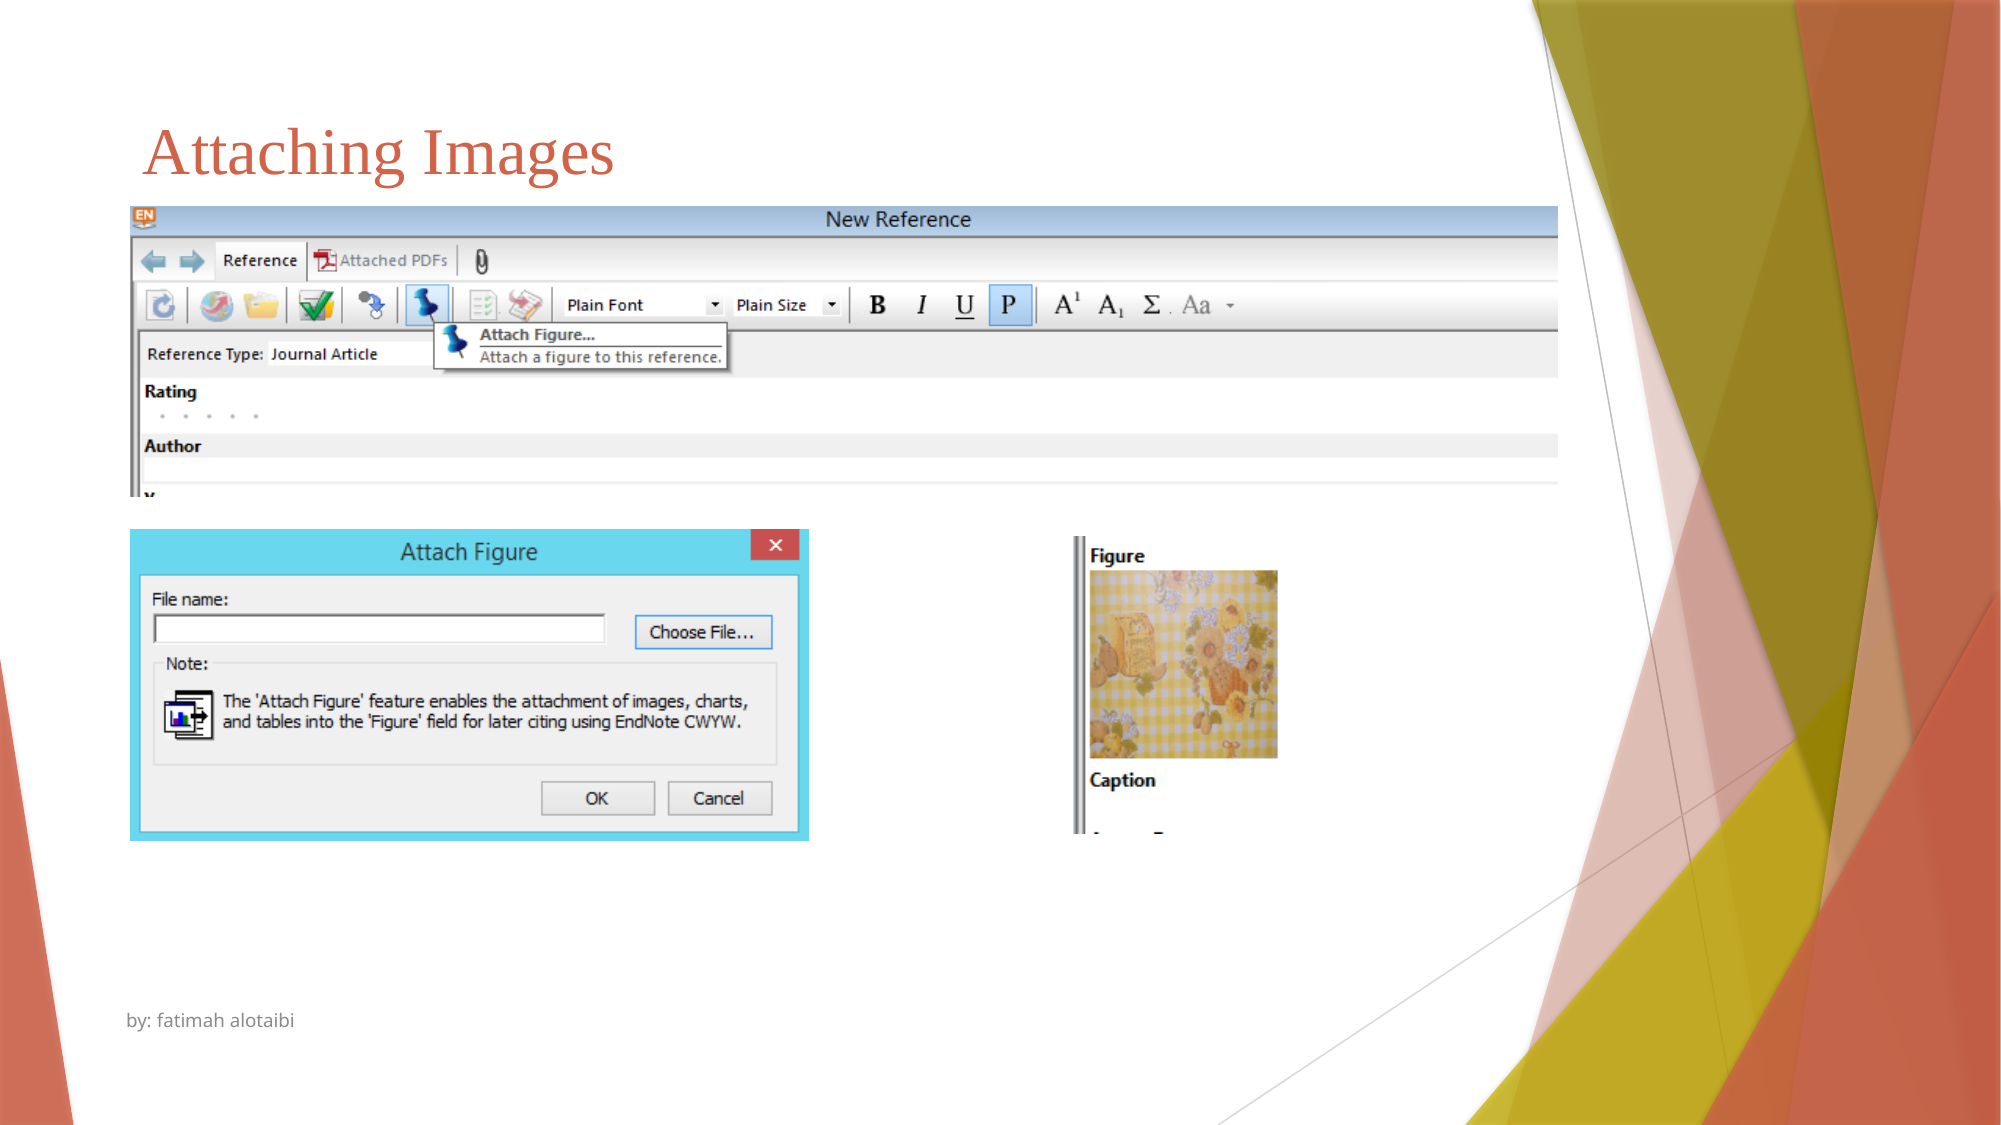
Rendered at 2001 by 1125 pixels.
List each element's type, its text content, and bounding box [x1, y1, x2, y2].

title Attaching Images [111, 99, 1522, 317]
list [129, 206, 1559, 497]
picture [1072, 535, 1448, 834]
picture [129, 528, 810, 842]
footer by: fatimah alotaibi [111, 991, 1145, 1051]
